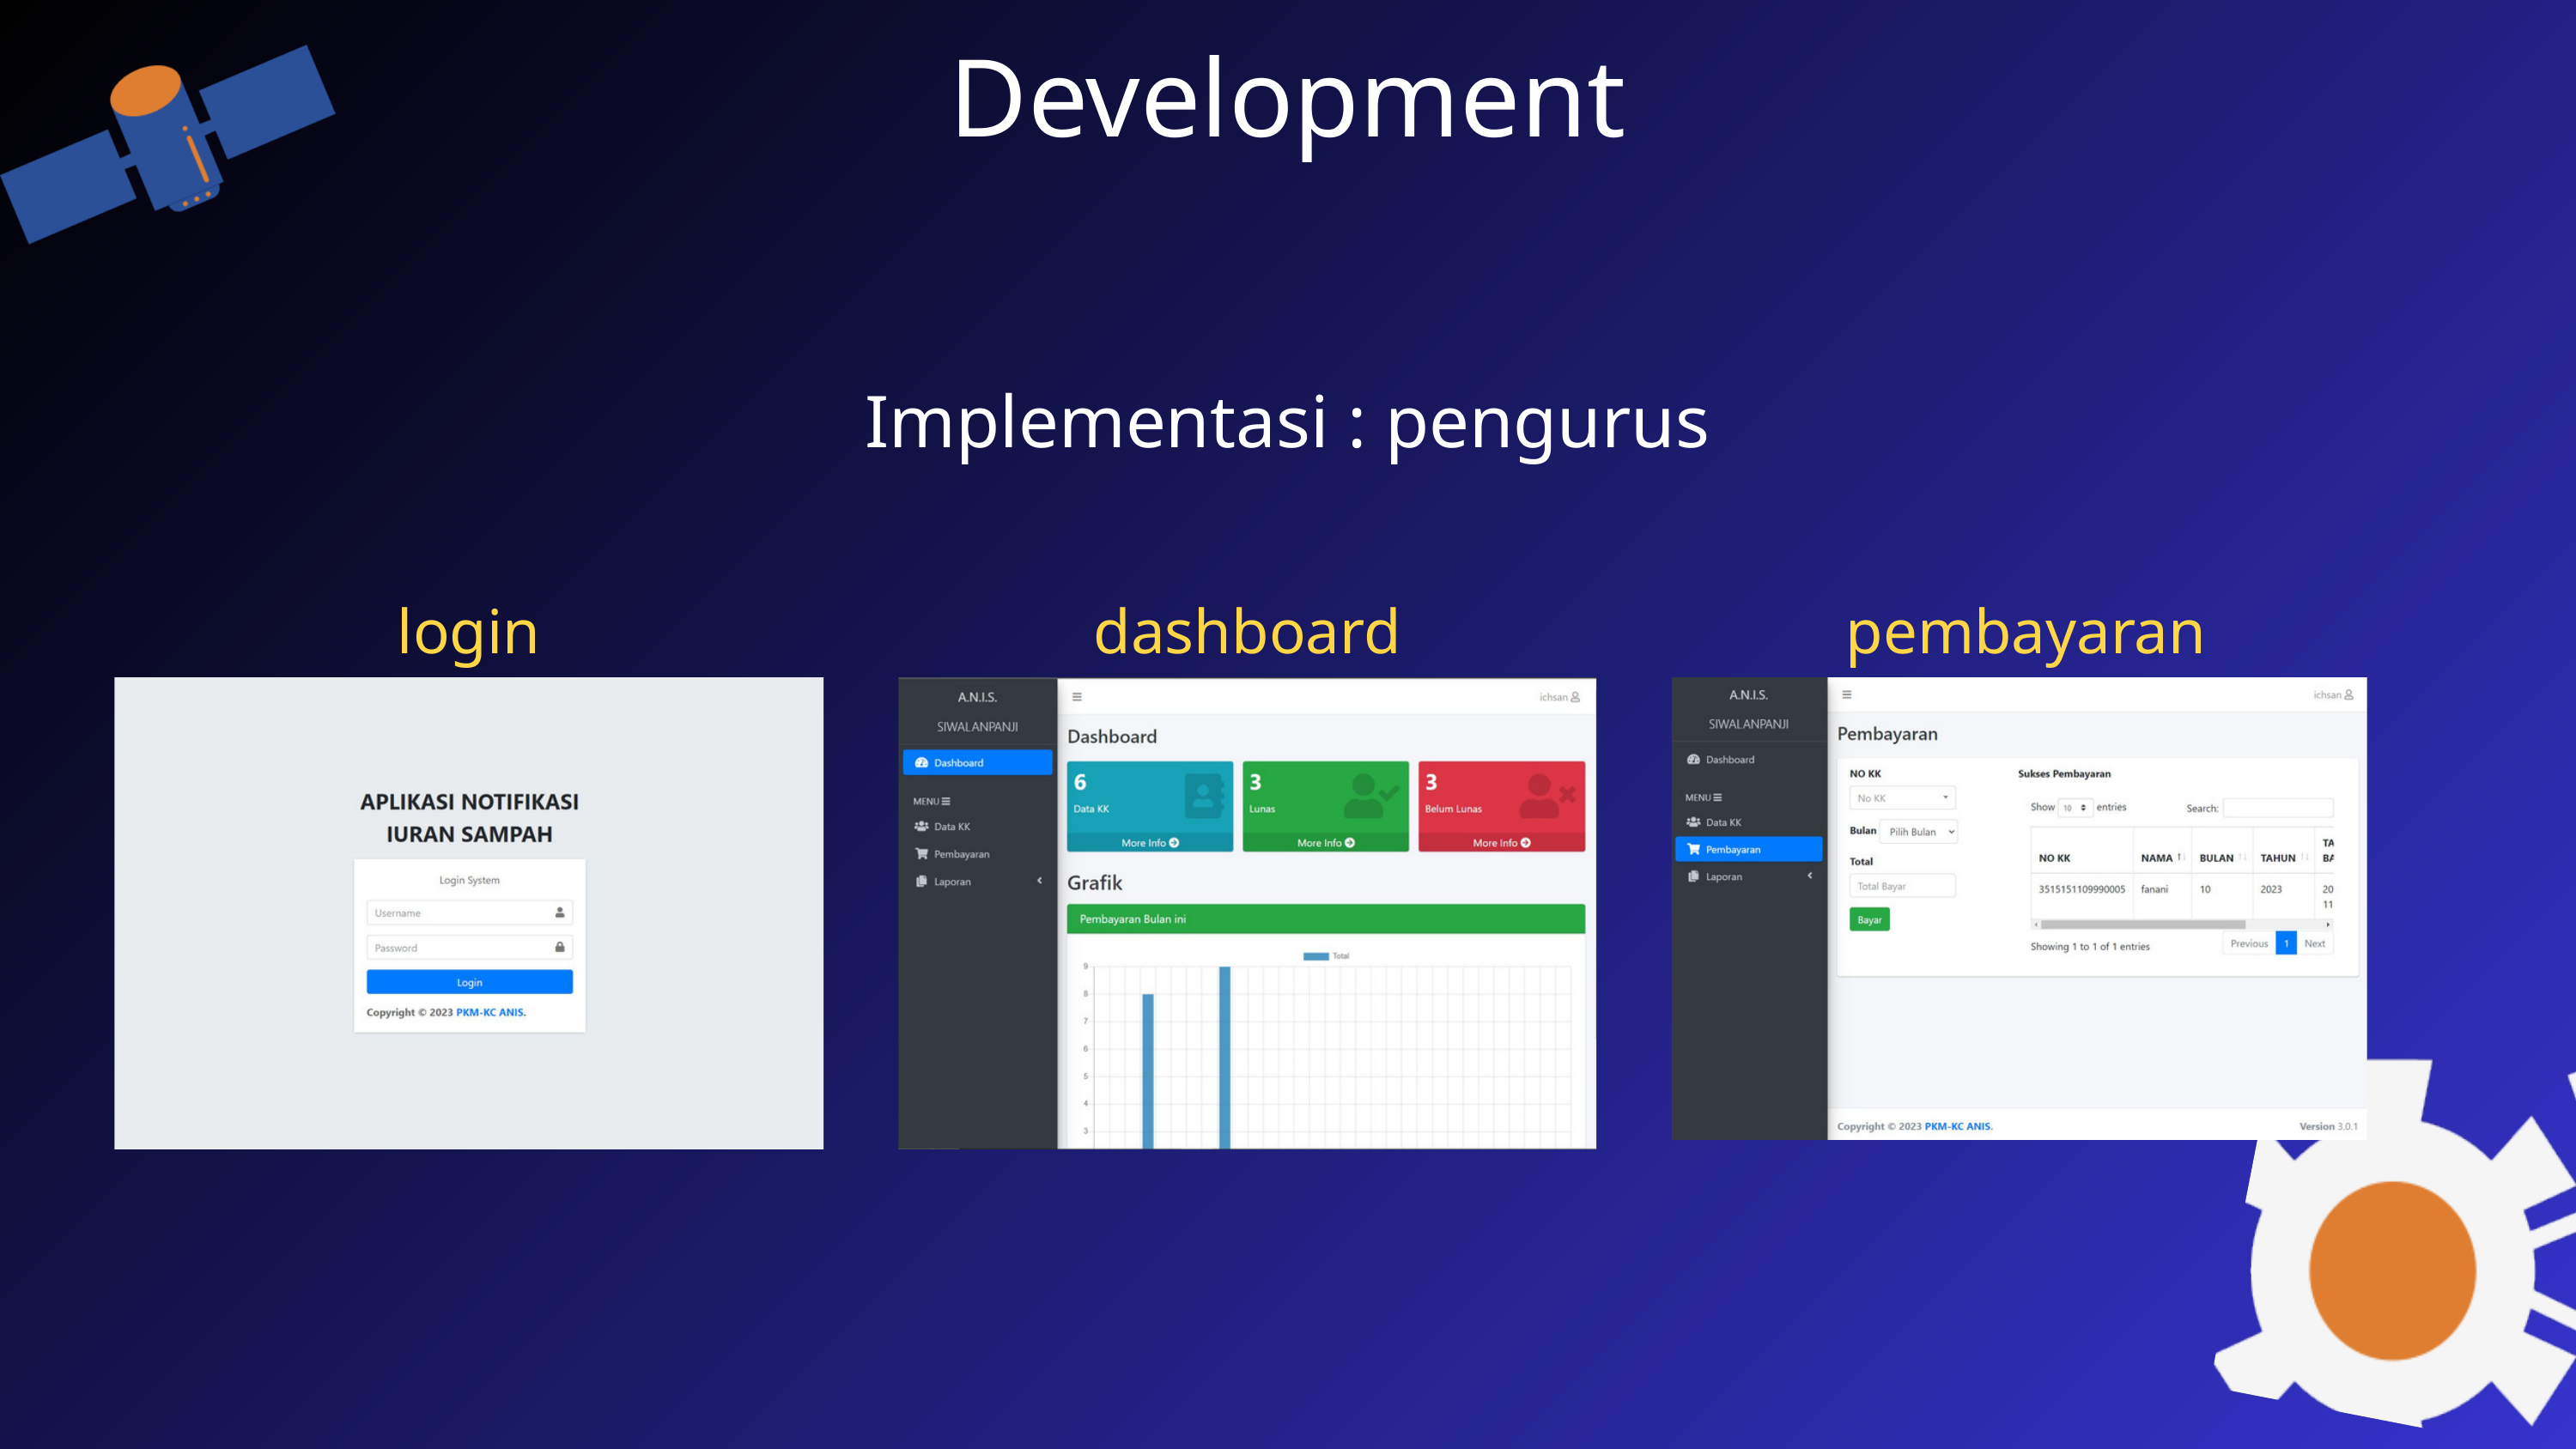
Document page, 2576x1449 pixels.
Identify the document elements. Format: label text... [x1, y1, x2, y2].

text_box [2209, 1001, 2576, 1449]
text_box dashboard [1016, 610, 1479, 666]
text_box Development [652, 61, 1924, 159]
text_box [114, 677, 824, 1149]
text_box login [238, 610, 700, 666]
text_box [0, 45, 336, 245]
text_box [1671, 677, 2367, 1140]
text_box Implementasi : pengurus [652, 397, 1924, 463]
text_box pembayaran [1795, 610, 2257, 666]
text_box [898, 677, 1597, 1149]
